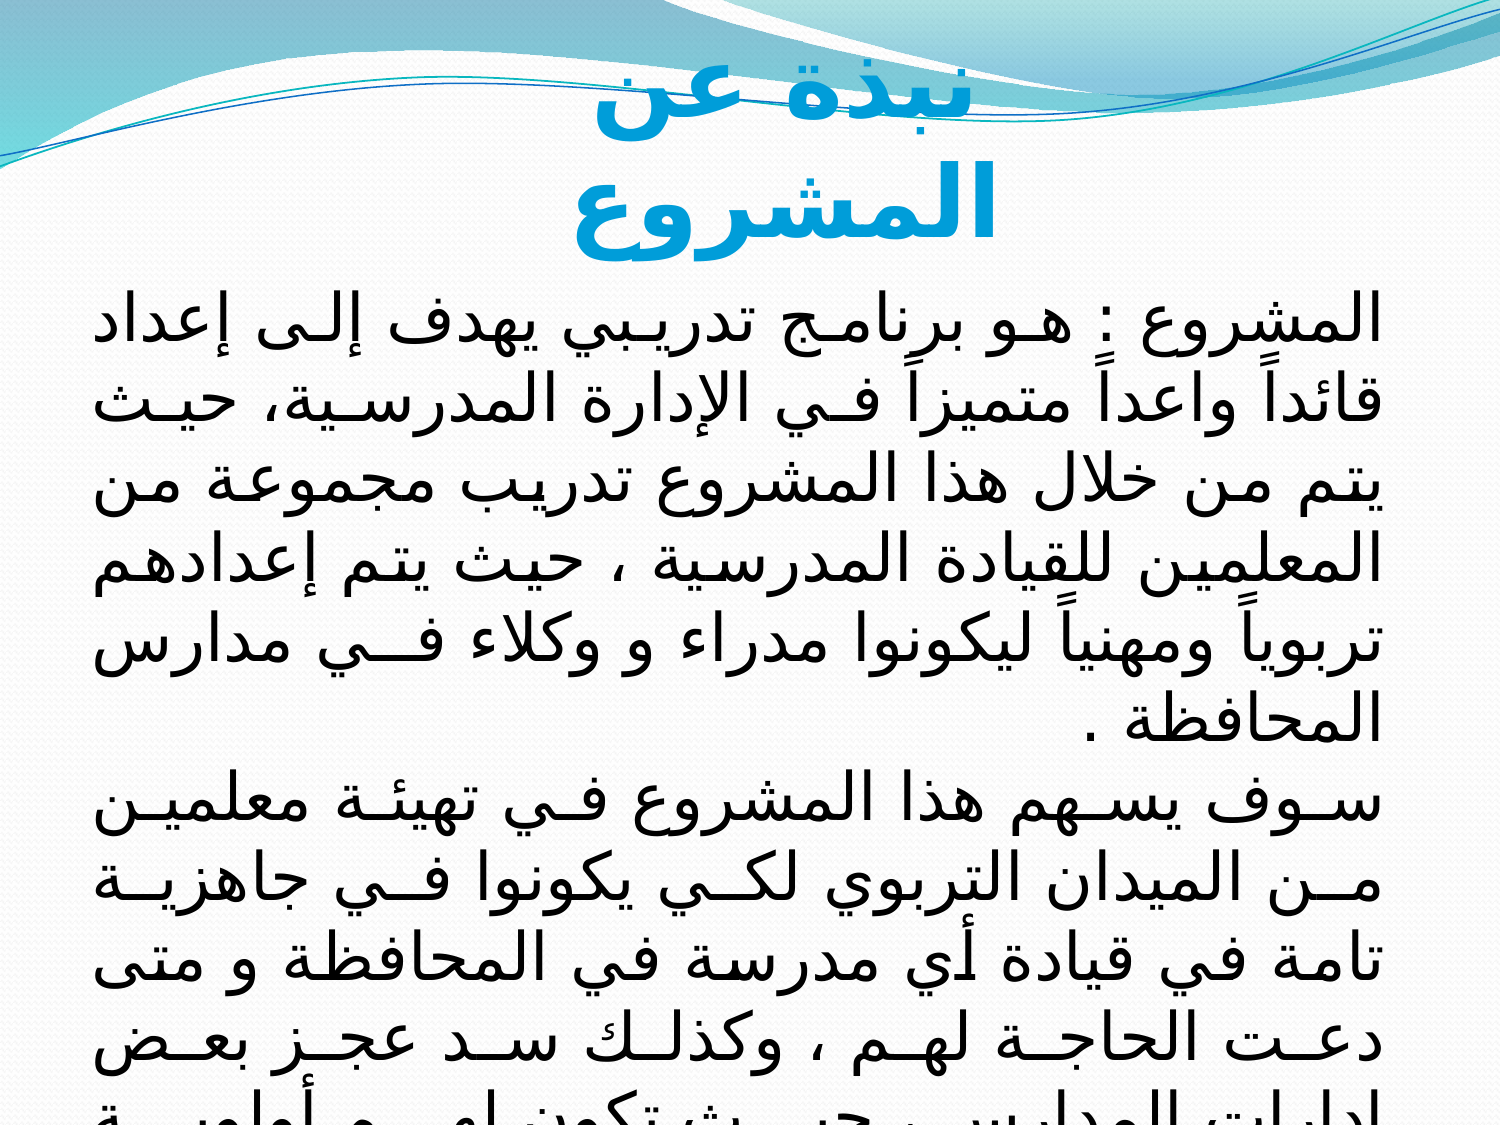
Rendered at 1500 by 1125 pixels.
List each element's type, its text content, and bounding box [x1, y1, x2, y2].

text_box المشروع : هو برنامج تدريبي يهدف إلى إعداد قائداً واعداً متميزاً في الإدارة المدرسية، حيث يتم من خلال هذا المشروع تدريب مجموعة من المعلمين للقيادة المدرسية ، حيث يتم إعدادهم تربوياً ومهنياً ليكونوا مدراء و وكلاء في مدارس المحافظة . سوف يسهم هذا المشروع في تهيئة معلمين من الميدان التربوي لكي يكونوا في جاهزية تامة في قيادة أي مدرسة في المحافظة و متى دعت الحاجة لهم ، وكذلك سد عجز بعض إدارات المدارس ، حيث تكون لهم أولوية التكليف في الإدارة المدرسية ، على أن تشمل هذه التهيئة على تقديم برامج نوعية تربوية ومهنية على مدار عام دراسي كامل . [77, 267, 1401, 1125]
text_box نبذة عن المشروع [464, 52, 1106, 222]
